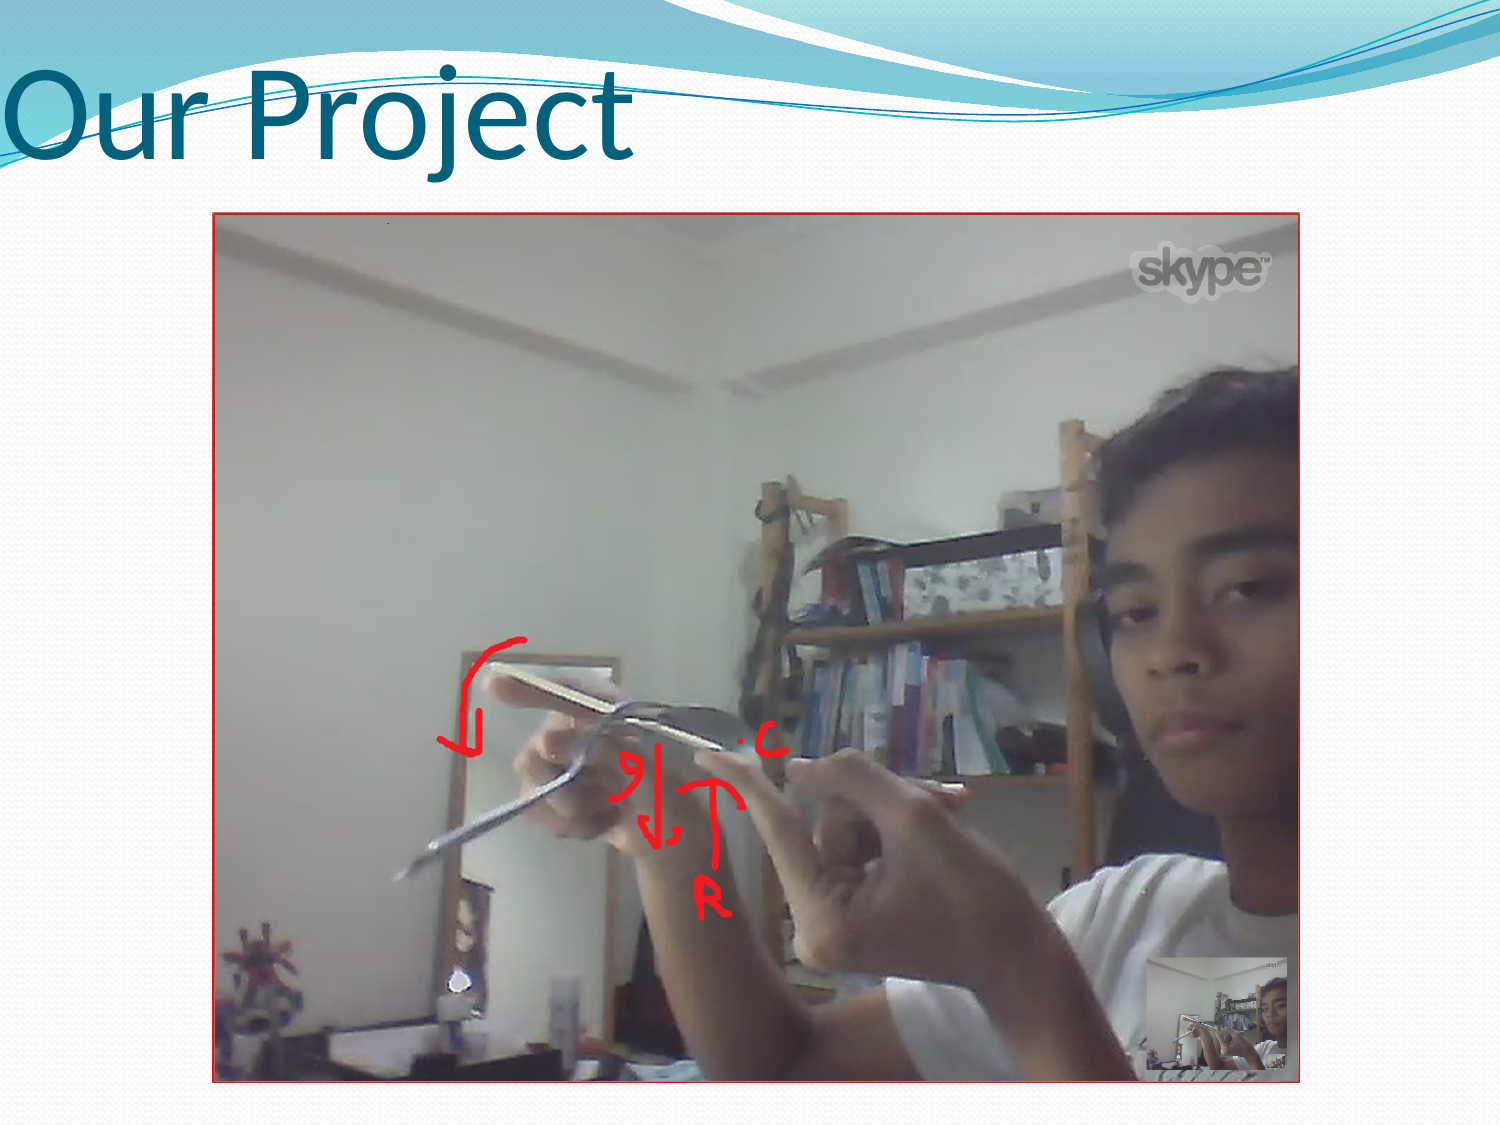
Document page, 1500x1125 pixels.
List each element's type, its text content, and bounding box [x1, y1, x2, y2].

title Our Project [0, 0, 1350, 188]
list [212, 212, 1301, 1083]
